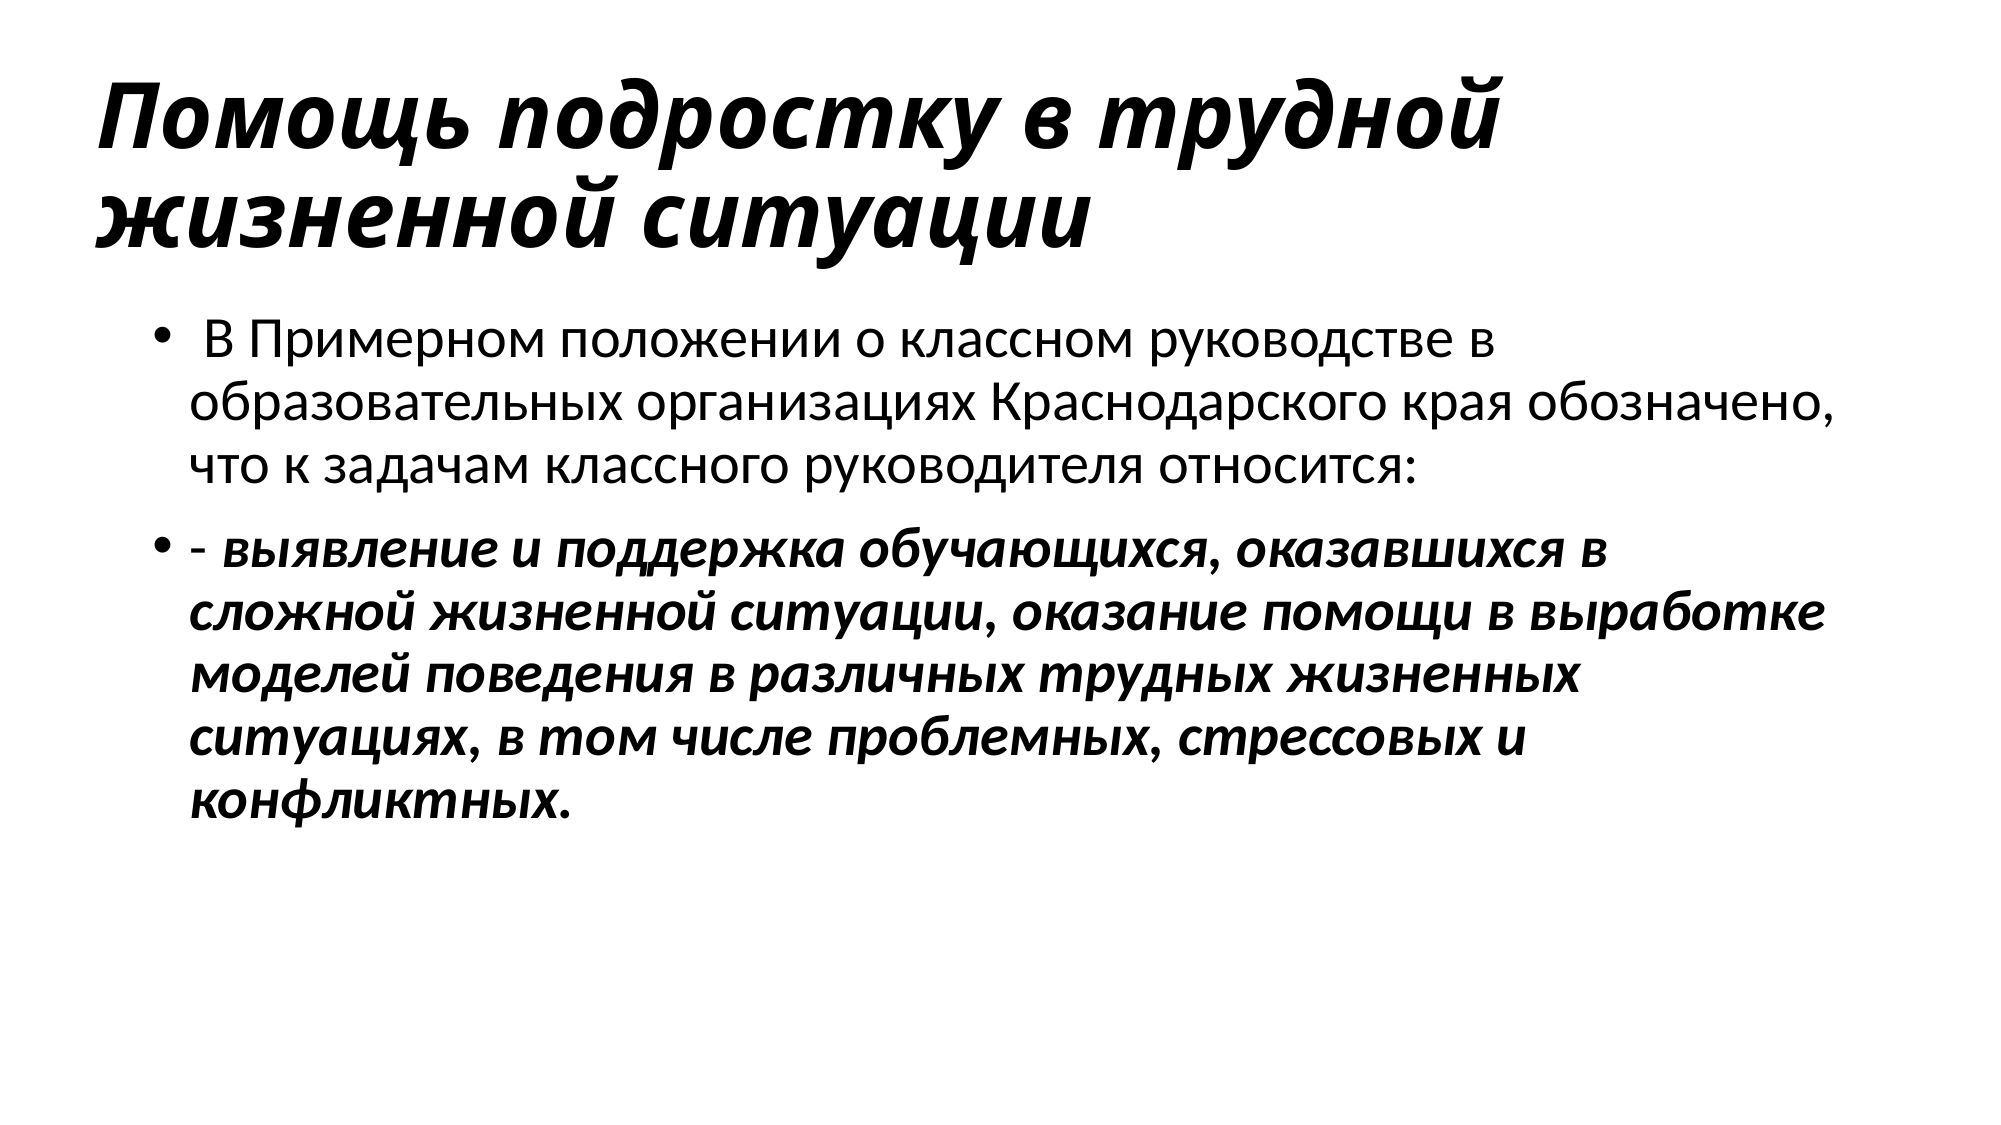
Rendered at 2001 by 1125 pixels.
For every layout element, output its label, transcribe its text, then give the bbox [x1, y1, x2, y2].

list В Примерном положении о классном руководстве в образовательных организациях Краснодарского края обозначено, что к задачам классного руководителя относится: - выявление и поддержка обучающихся, оказавшихся в сложной жизненной ситуации, оказание помощи в выработке моделей поведения в различных трудных жизненных ситуациях, в том числе проблемных, стрессовых и конфликтных. [137, 299, 1863, 1014]
title Помощь подростку в трудной жизненной ситуации [81, 59, 1863, 278]
